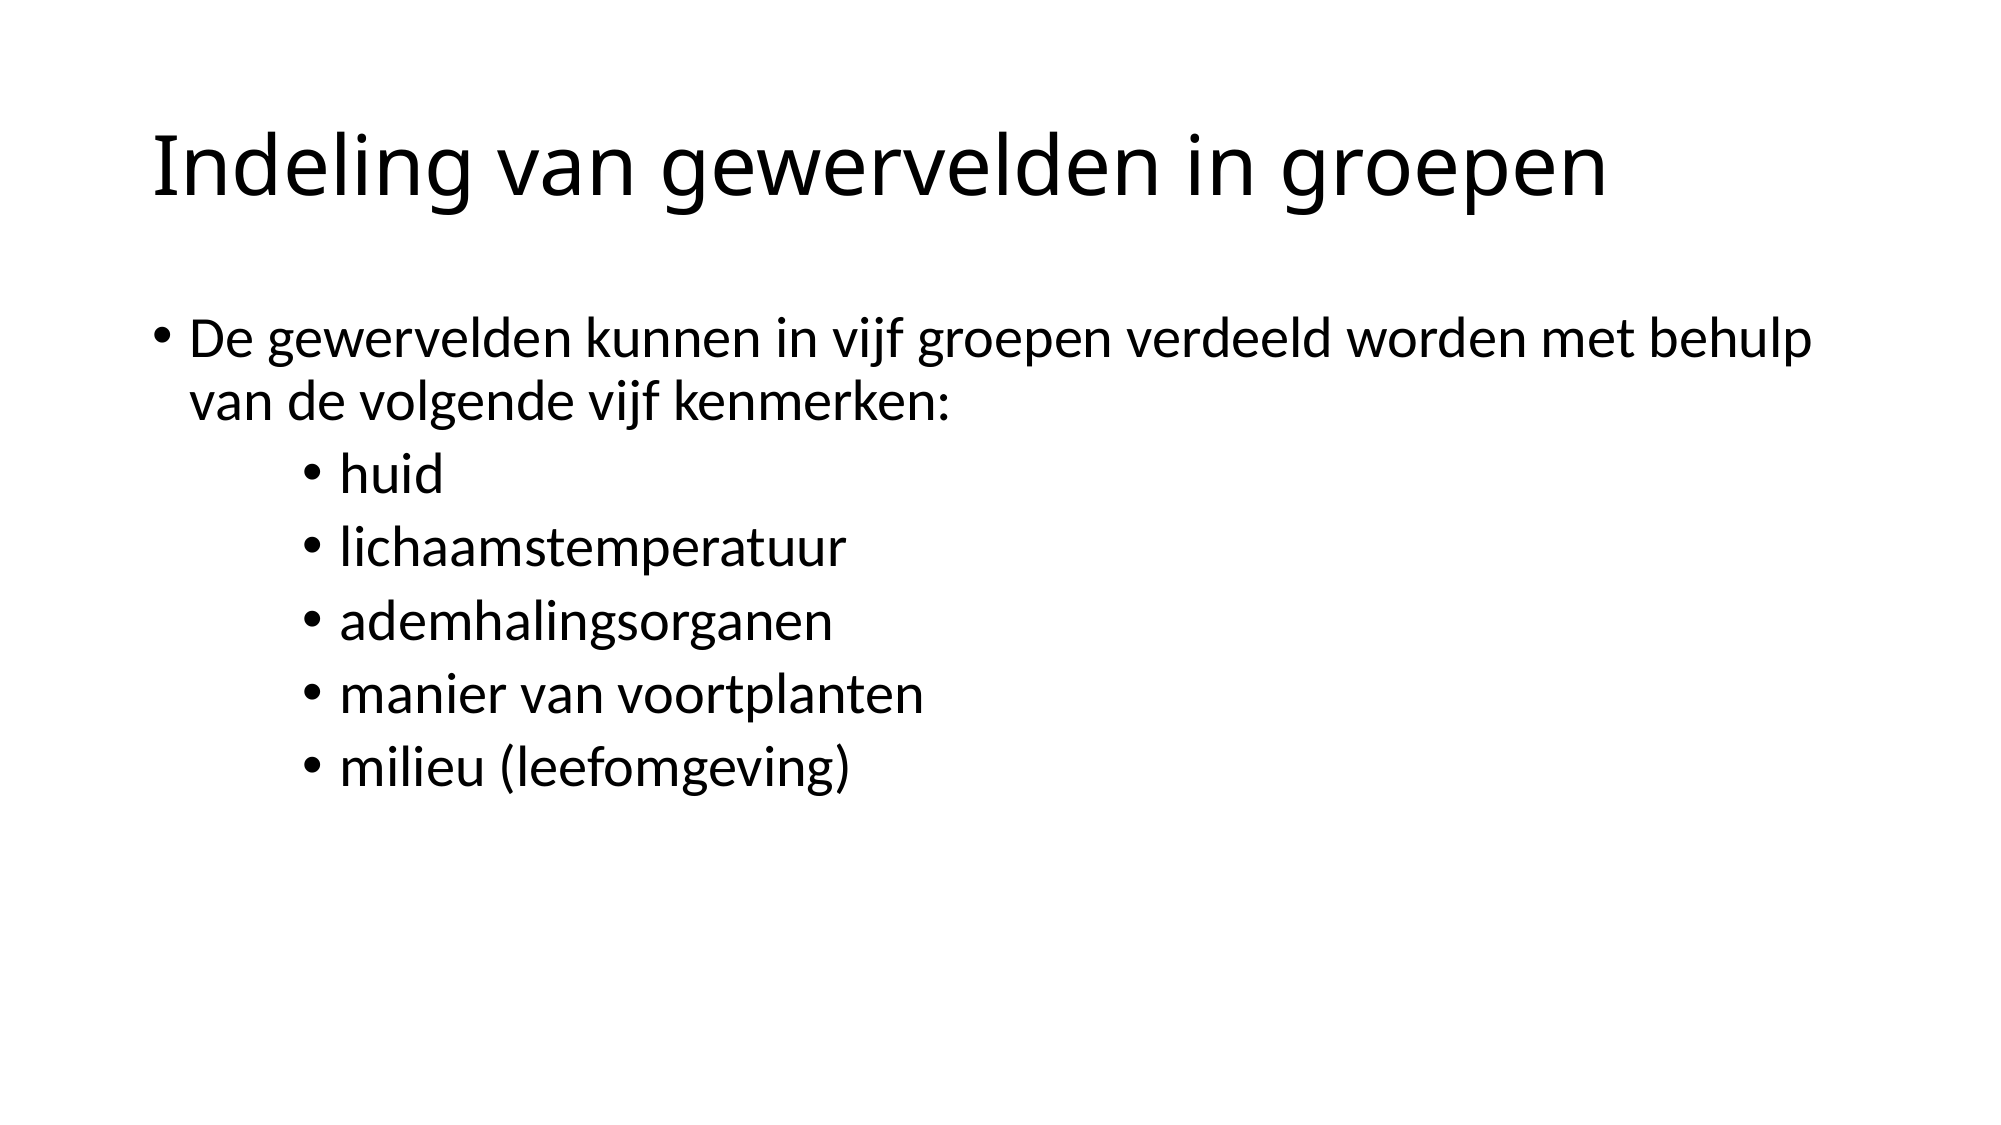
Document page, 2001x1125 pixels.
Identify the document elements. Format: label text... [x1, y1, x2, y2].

list De gewervelden kunnen in vijf groepen verdeeld worden met behulp van de volgende vijf kenmerken: huid lichaamstemperatuur ademhalingsorganen manier van voortplanten milieu (leefomgeving) [137, 299, 1863, 1014]
title Indeling van gewervelden in groepen [137, 59, 1863, 278]
